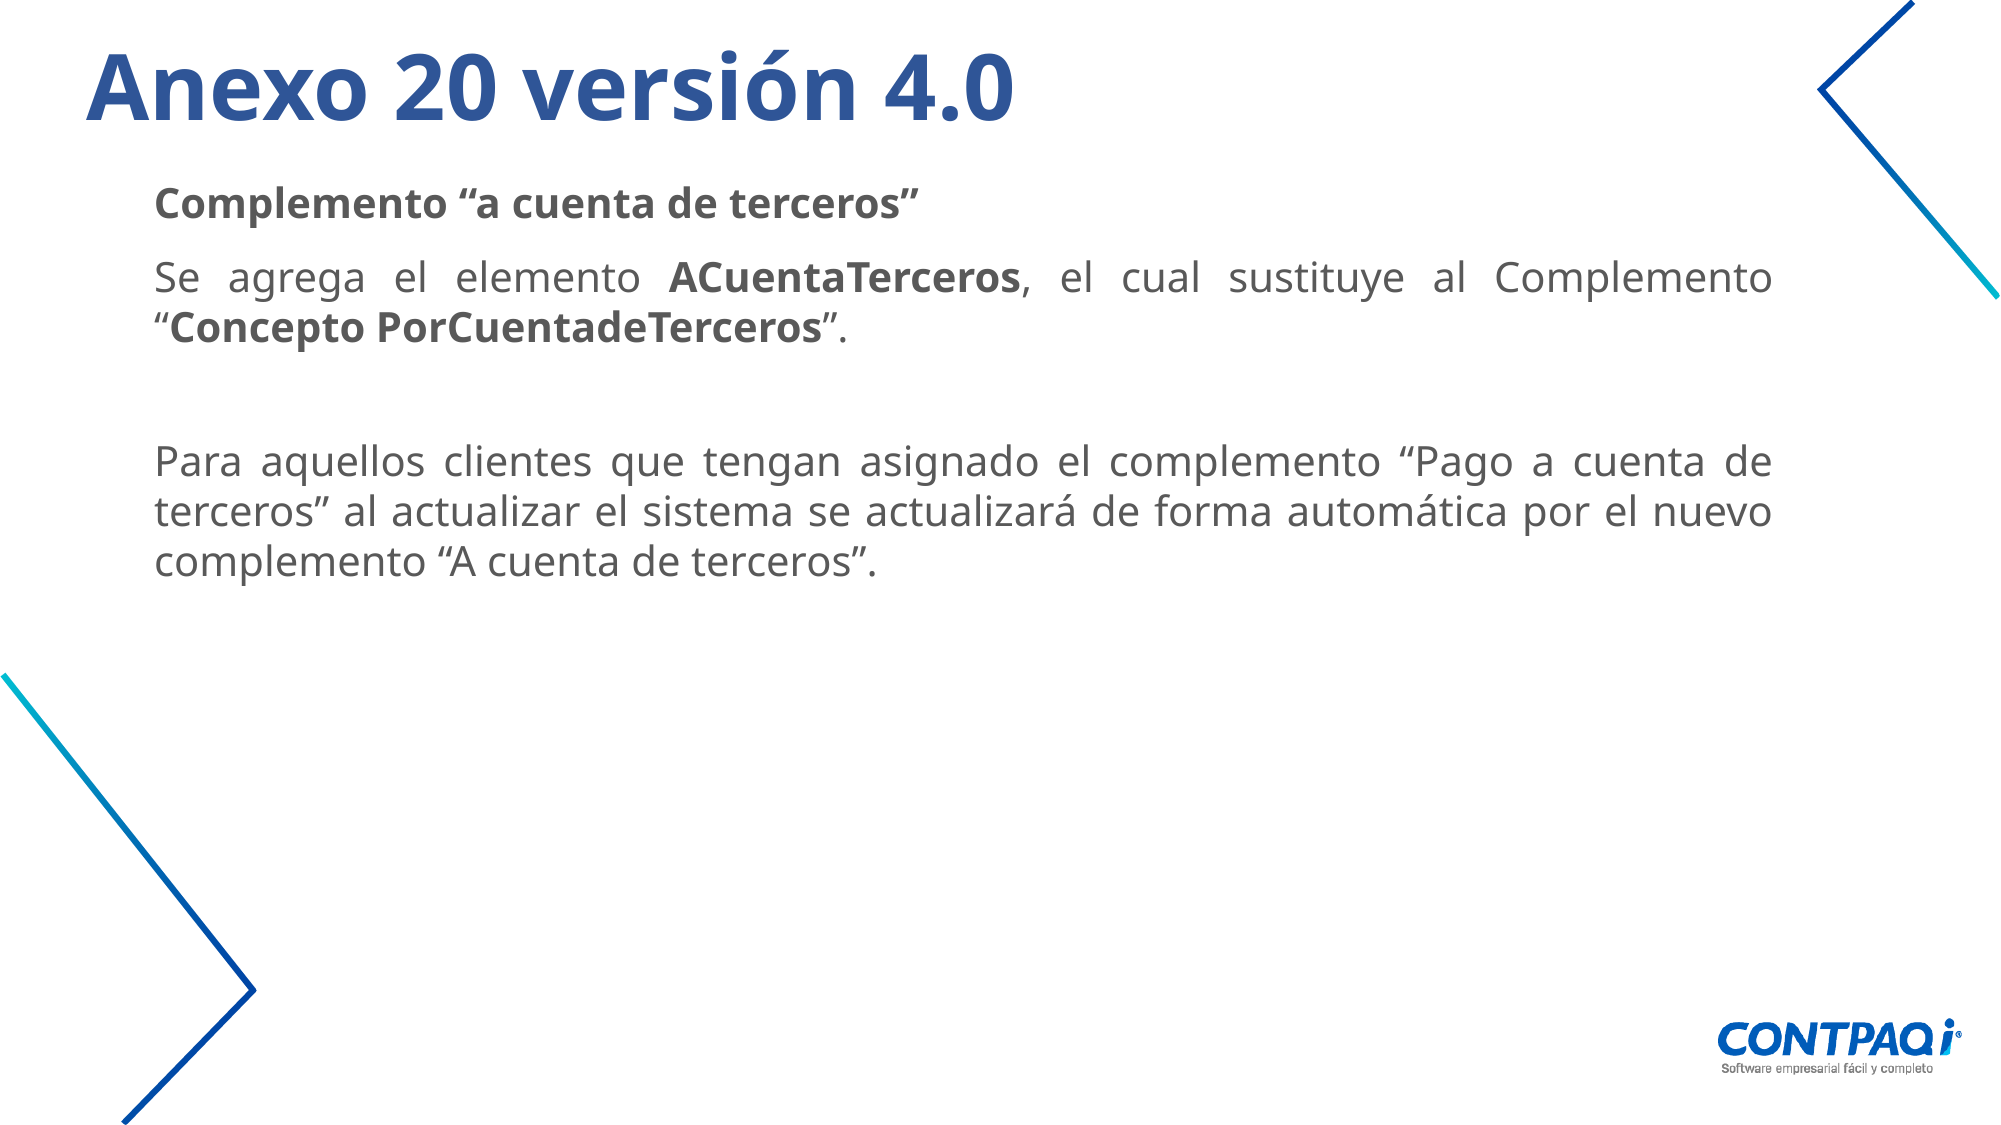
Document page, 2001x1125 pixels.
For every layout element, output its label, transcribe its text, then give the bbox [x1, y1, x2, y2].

text_box Se agrega el elemento ACuentaTerceros, el cual sustituye al Complemento “Concepto PorCuentadeTerceros”. Para aquellos clientes que tengan asignado el complemento “Pago a cuenta de terceros” al actualizar el sistema se actualizará de forma automática por el nuevo complemento “A cuenta de terceros”. [139, 243, 1789, 592]
picture [1816, 0, 2000, 300]
picture [0, 672, 257, 1125]
text_box Complemento “a cuenta de terceros” [139, 169, 1861, 235]
picture [1718, 1018, 1962, 1075]
title Anexo 20 versión 4.0 [71, 19, 1372, 162]
